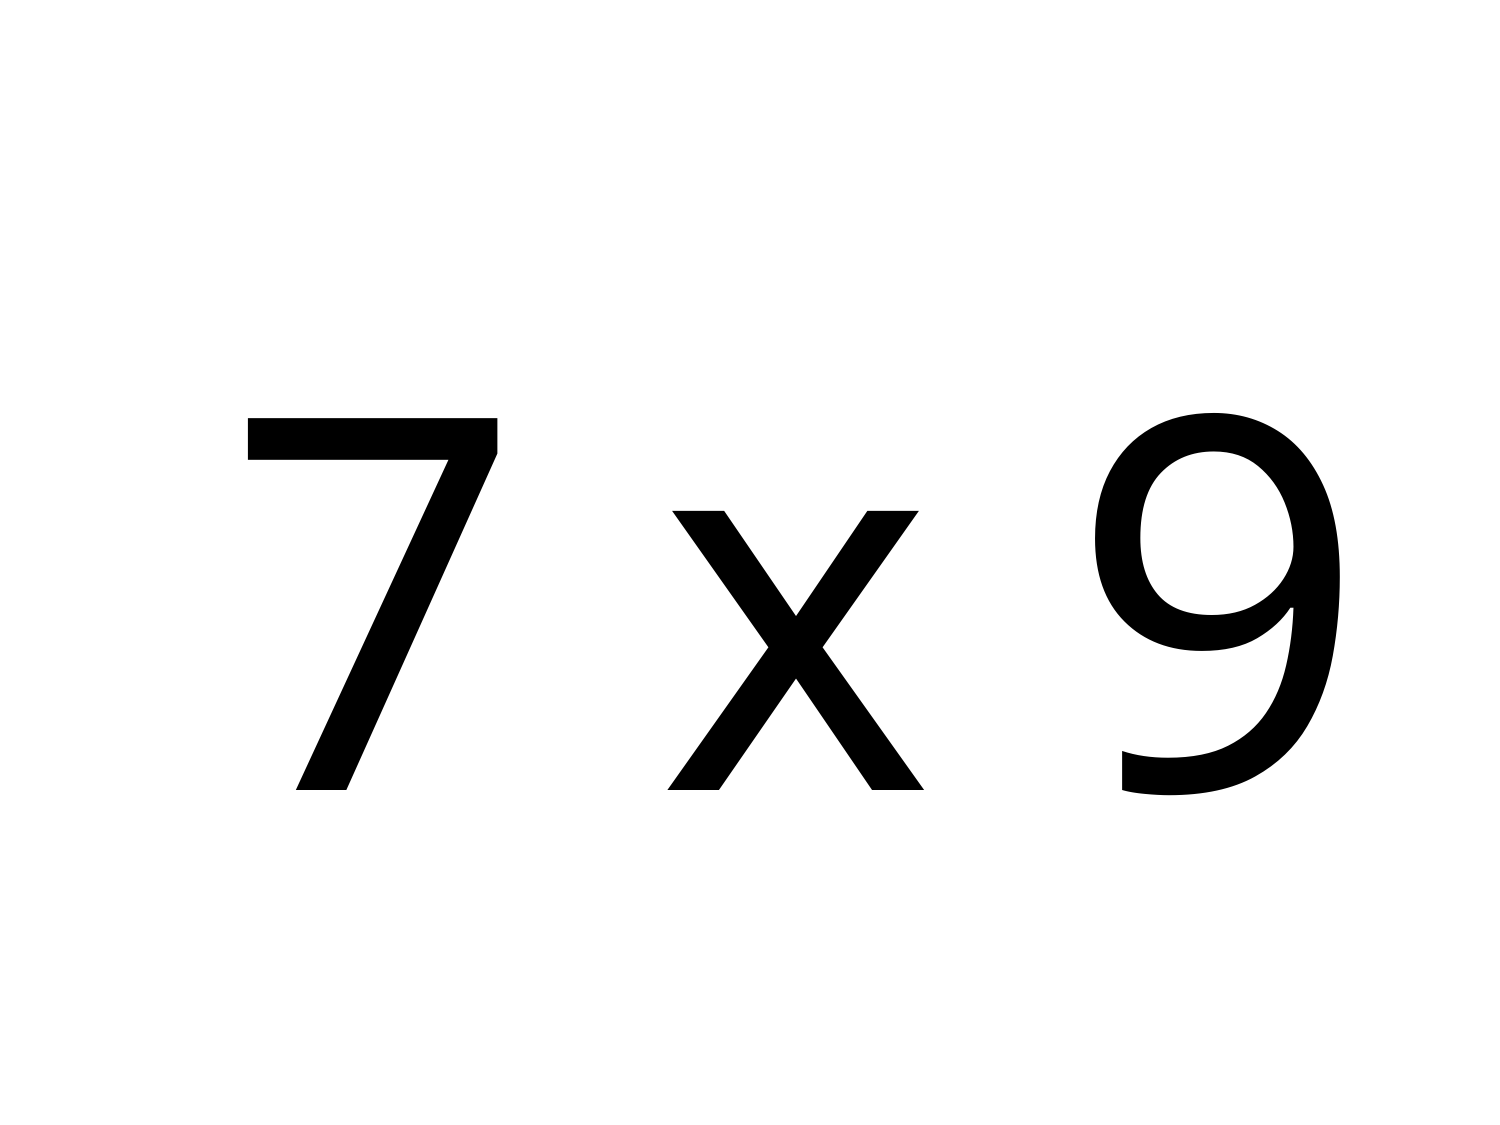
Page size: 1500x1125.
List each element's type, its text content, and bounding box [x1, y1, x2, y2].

list 7 x 9 [75, 262, 1425, 1005]
